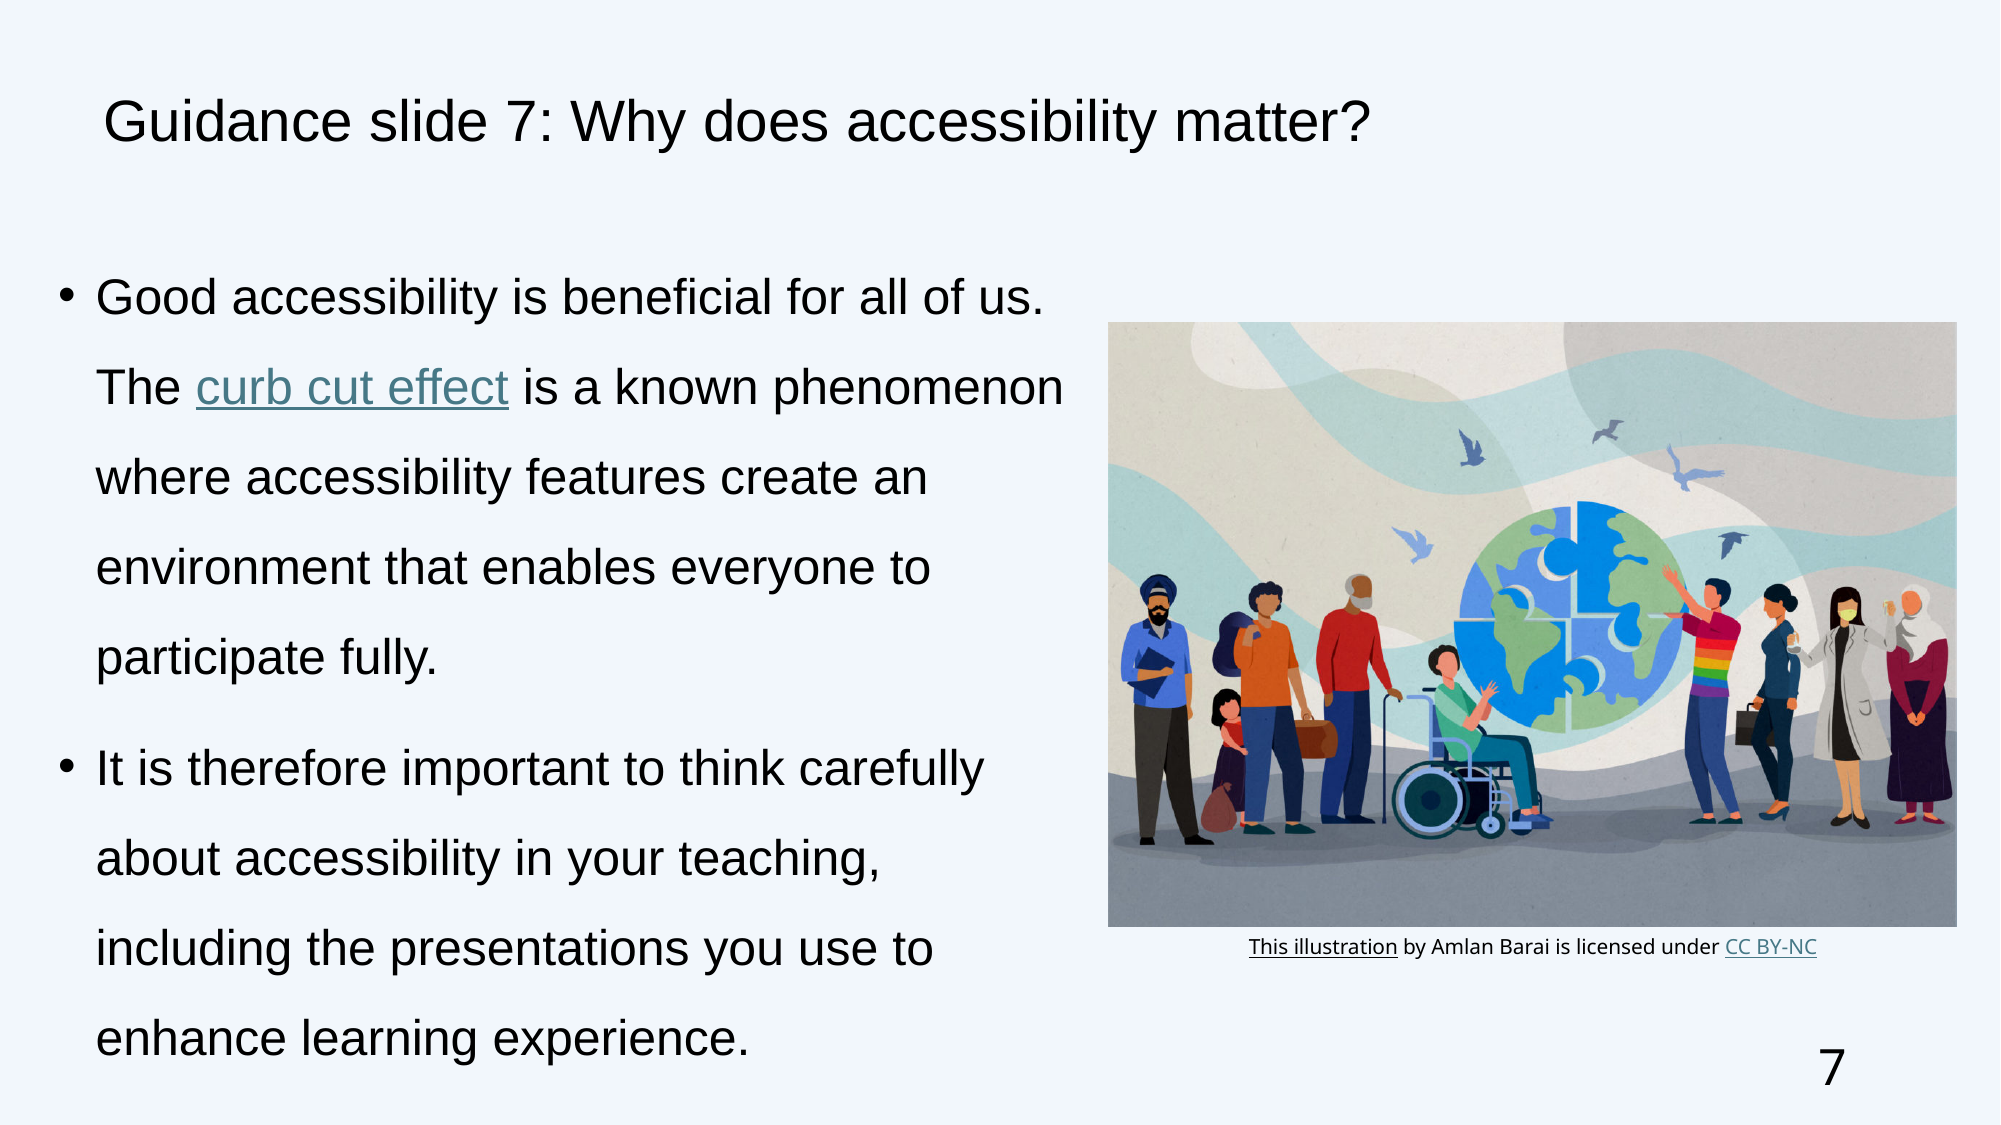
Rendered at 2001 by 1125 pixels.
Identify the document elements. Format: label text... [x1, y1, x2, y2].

text_box This illustration by Amlan Barai is licensed under CC BY-NC [1152, 928, 1913, 970]
title Guidance slide 7: Why does accessibility matter? [88, 12, 1622, 234]
slide_number 7 [1687, 1035, 1863, 1103]
list Good accessibility is beneficial for all of us. The curb cut effect is a known phenomenon where accessibility features create an environment that enables everyone to participate fully. It is therefore important to think carefully about accessibility in your teaching, including the presentations you use to enhance learning experience. [43, 226, 1101, 1103]
picture [1108, 321, 1958, 928]
